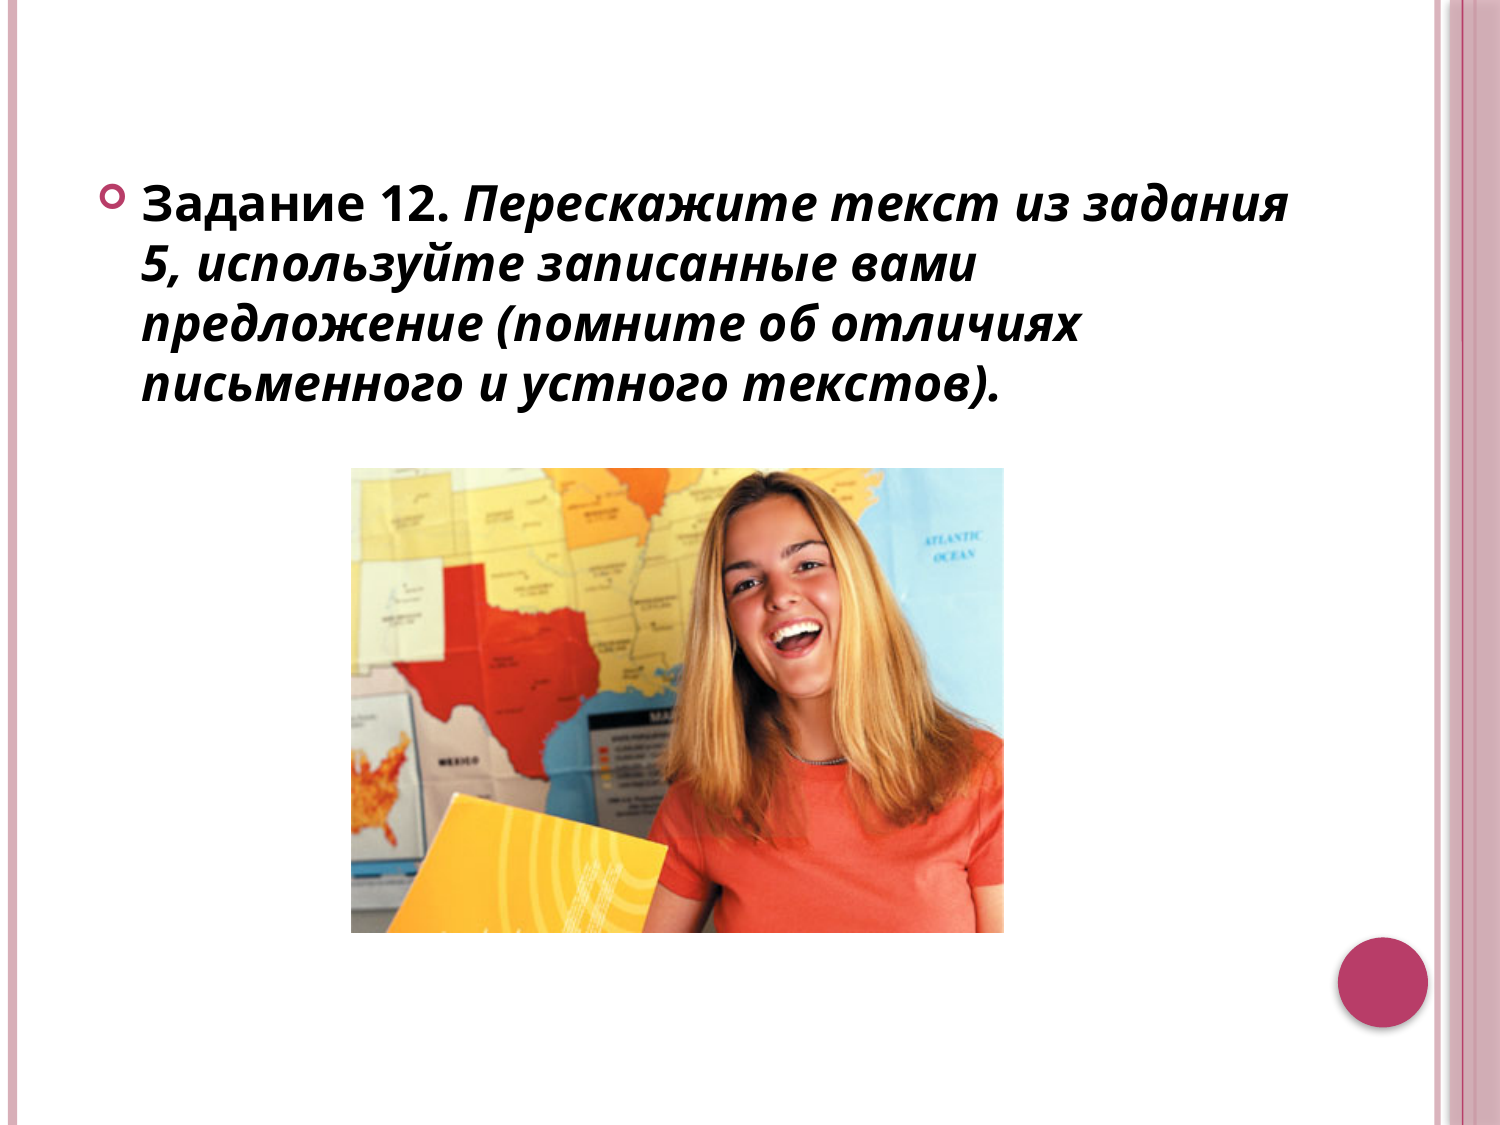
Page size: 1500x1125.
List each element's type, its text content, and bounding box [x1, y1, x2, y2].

picture [351, 468, 1004, 934]
list Задание 12. Перескажите текст из задания 5, используйте записанные вами предложение (помните об отличиях письменного и устного текстов). [82, 164, 1307, 964]
